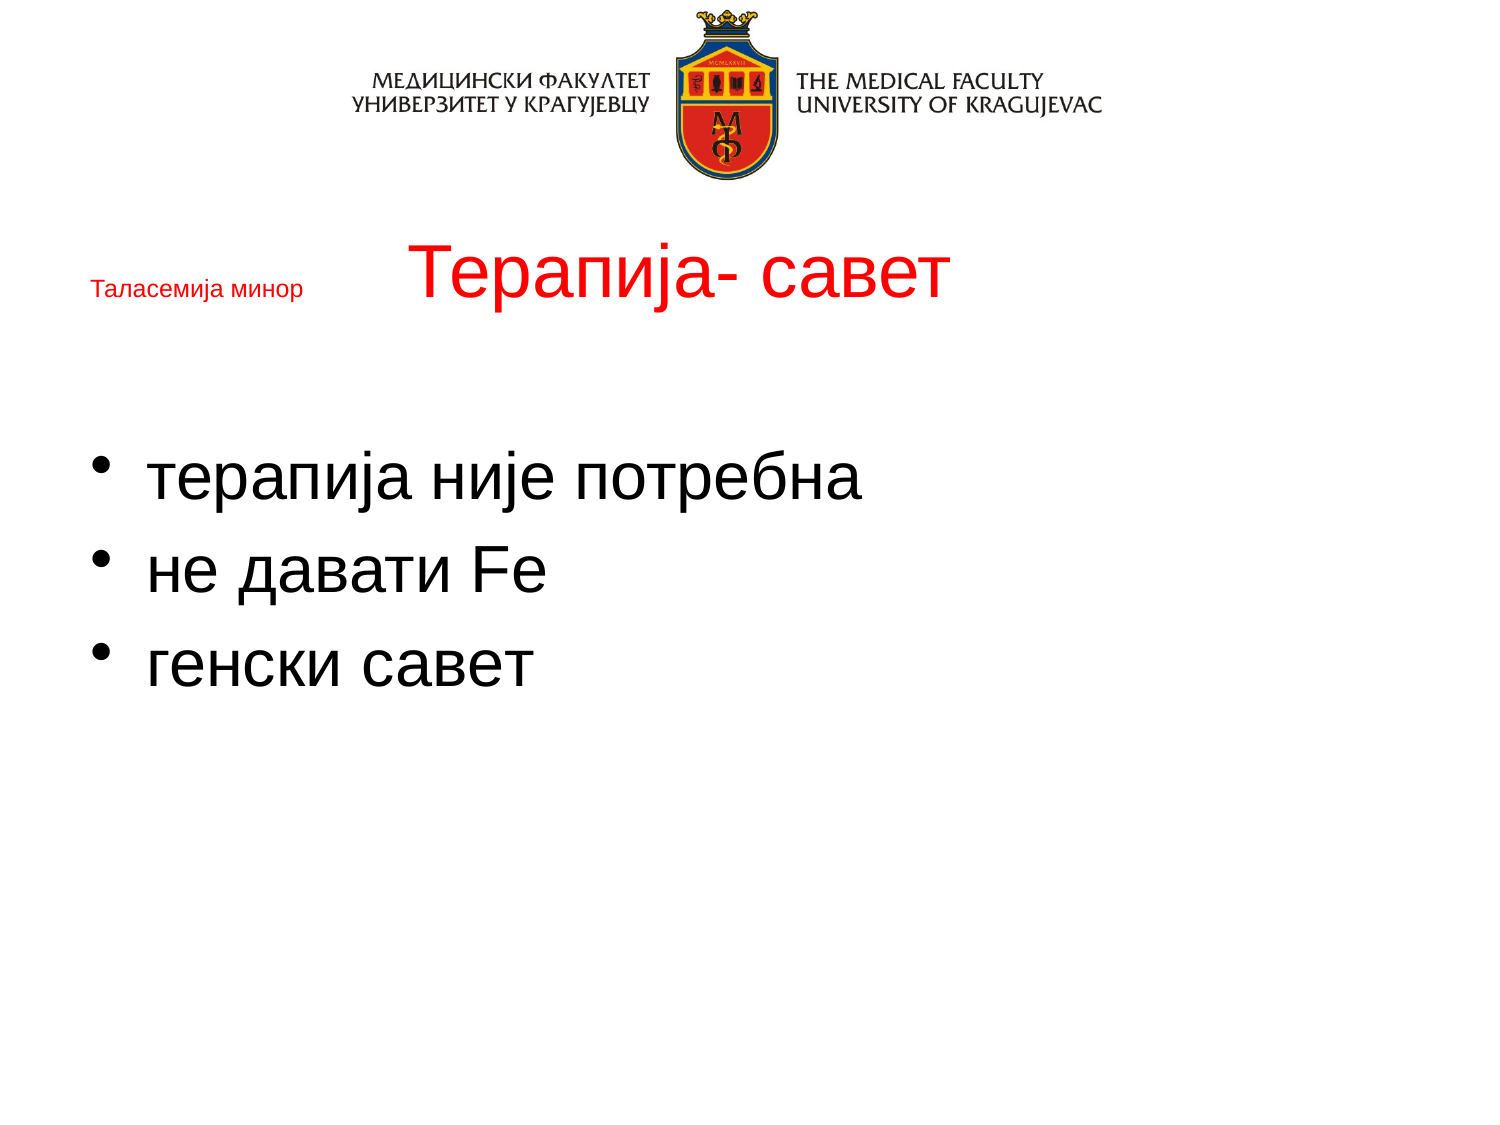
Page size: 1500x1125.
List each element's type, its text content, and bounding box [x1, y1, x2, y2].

title Таласемија минор Терапија- савет [74, 173, 1426, 362]
list терапија није потребна не давати Fe генски савeт [74, 424, 1426, 913]
picture [328, 0, 1125, 173]
